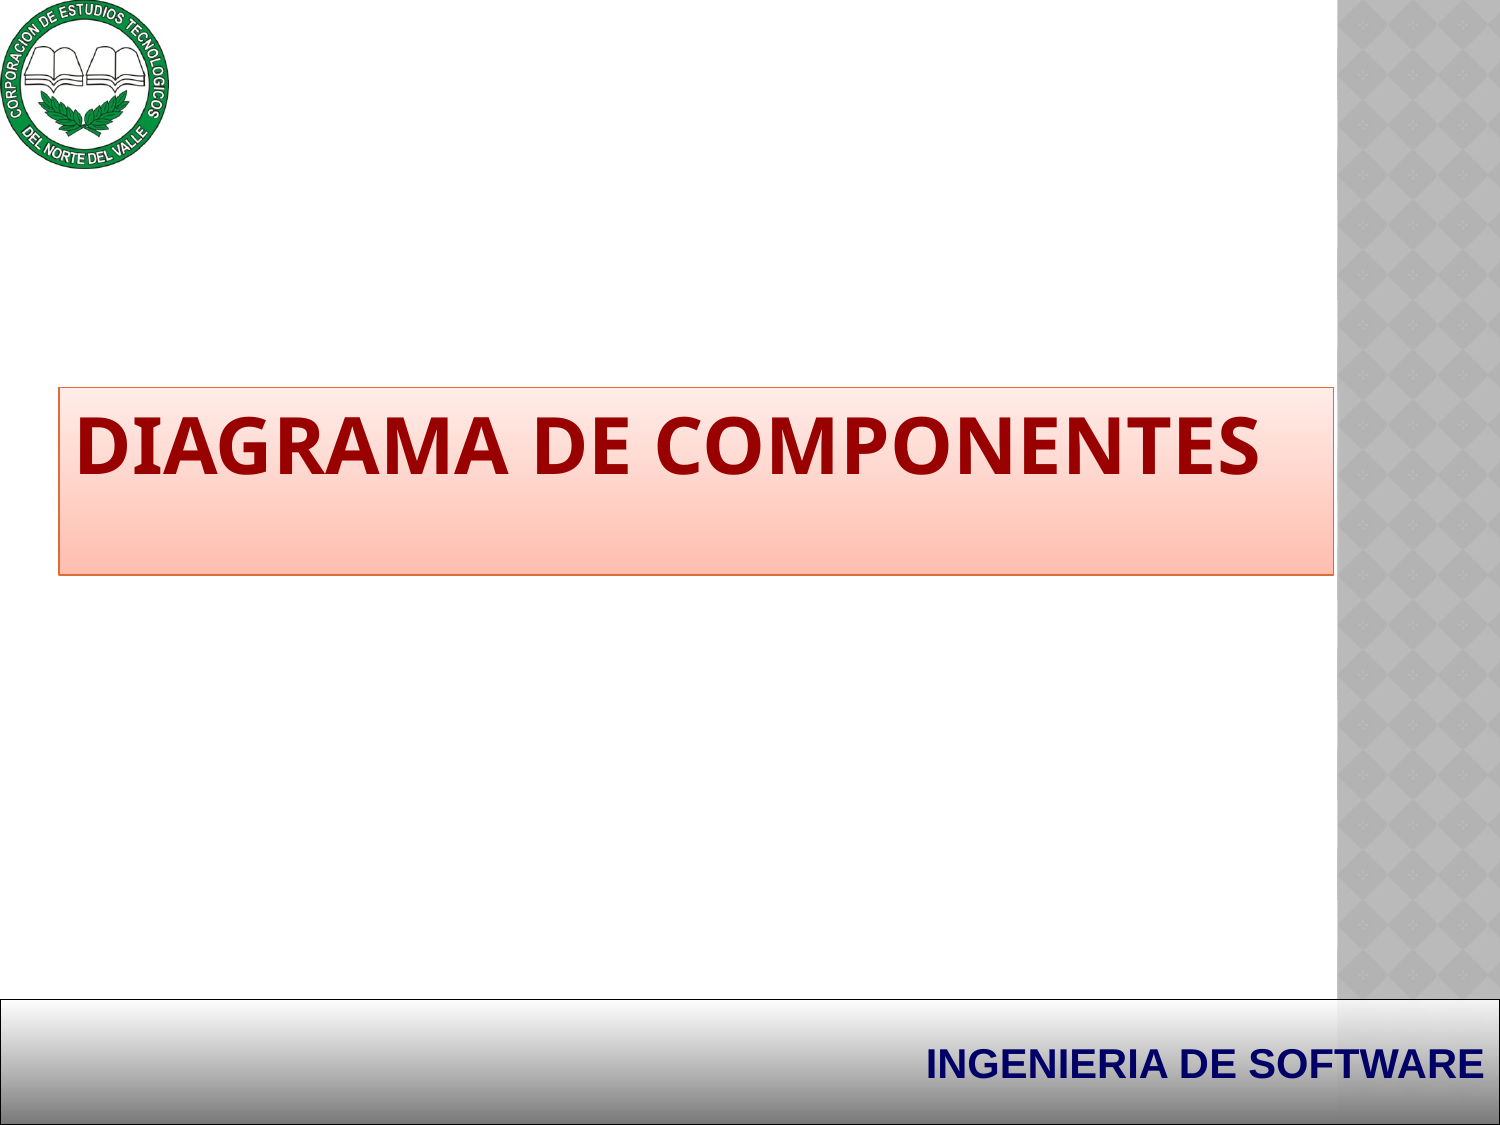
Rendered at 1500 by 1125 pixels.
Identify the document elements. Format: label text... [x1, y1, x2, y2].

picture [0, 0, 169, 169]
title Diagrama de Componentes [58, 387, 1334, 576]
